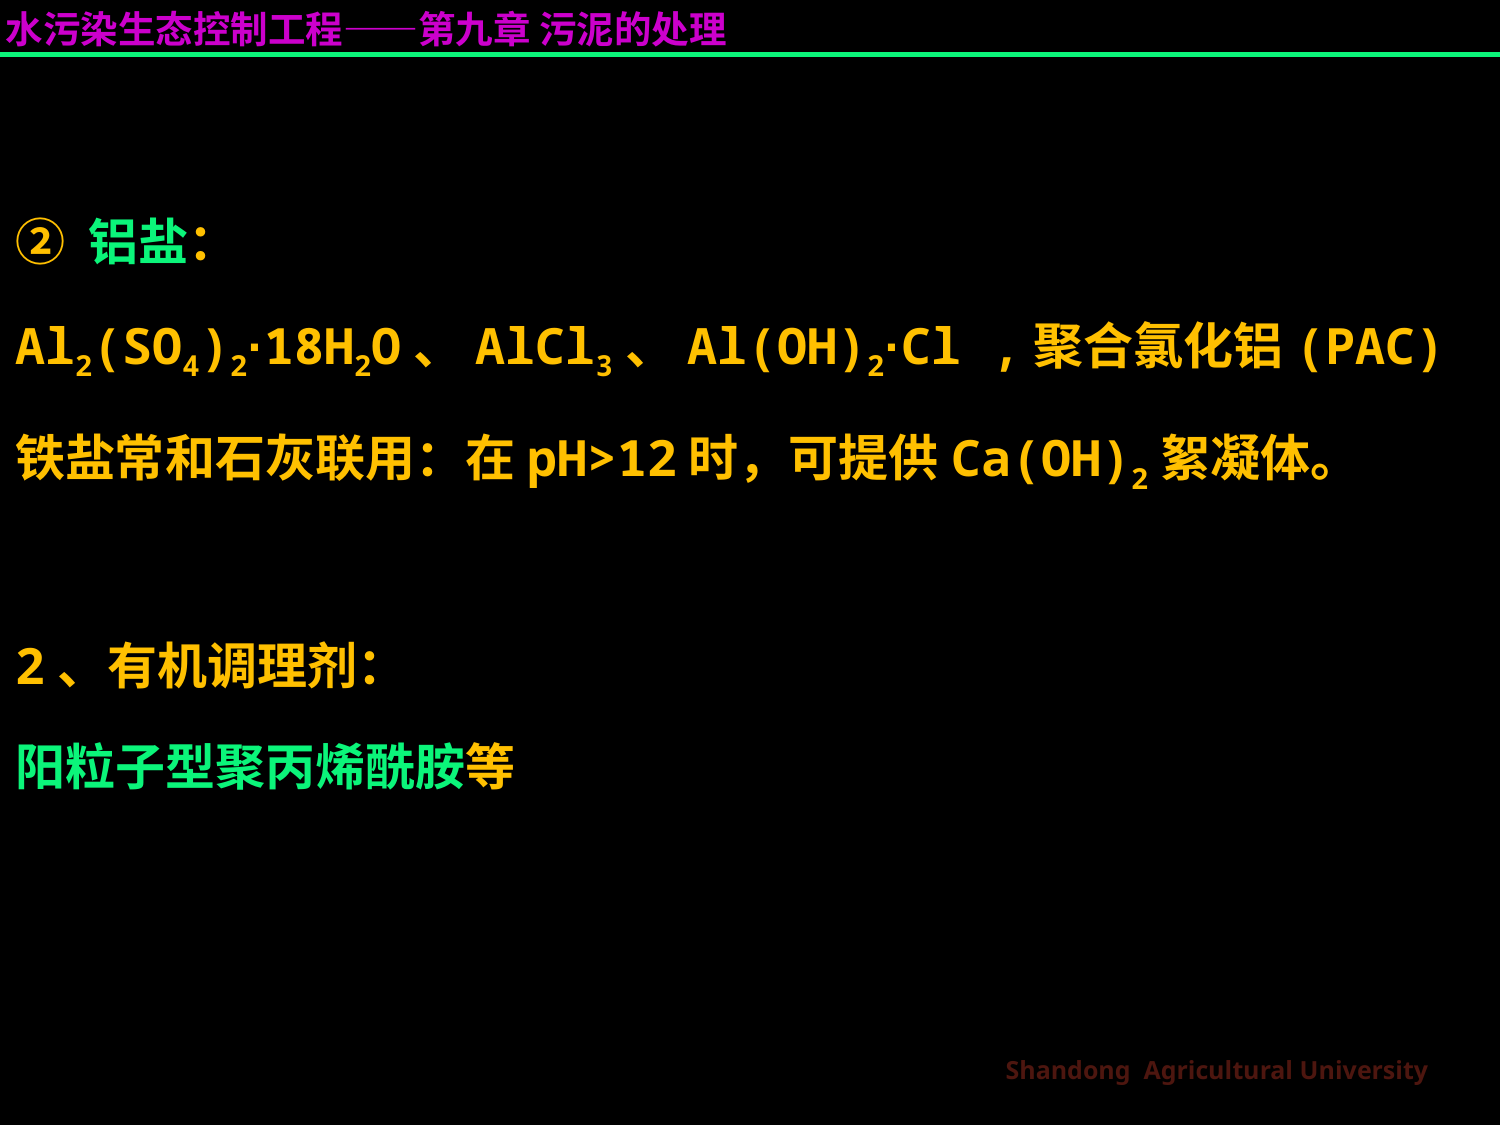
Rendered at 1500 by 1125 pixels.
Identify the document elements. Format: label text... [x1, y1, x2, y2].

list ② 铝盐： Al2(SO4)2·18H2O、AlCl3、Al(OH)2·Cl ,聚合氯化铝(PAC) 铁盐常和石灰联用：在pH>12时，可提供Ca(OH)2絮凝体。 2、有机调理剂： 阳粒子型聚丙烯酰胺等 [0, 172, 1500, 925]
